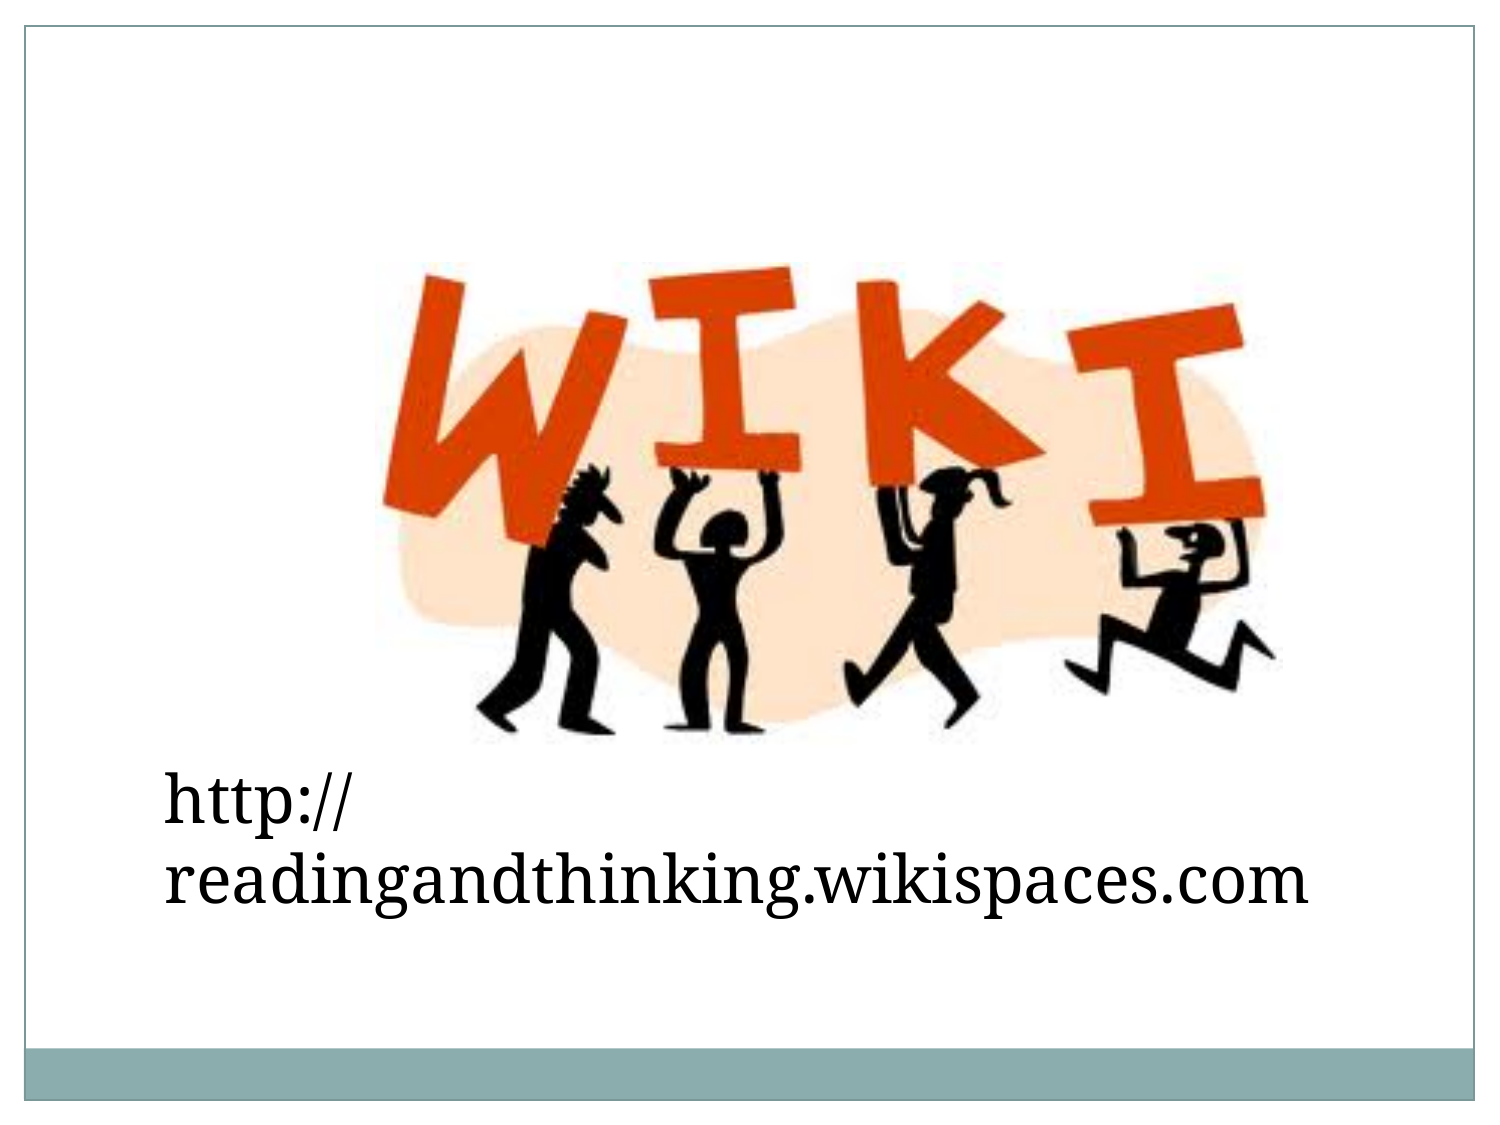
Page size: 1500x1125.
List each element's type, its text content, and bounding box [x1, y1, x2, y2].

text_box http://readingandthinking.wikispaces.com [150, 749, 1463, 925]
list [374, 262, 1283, 767]
